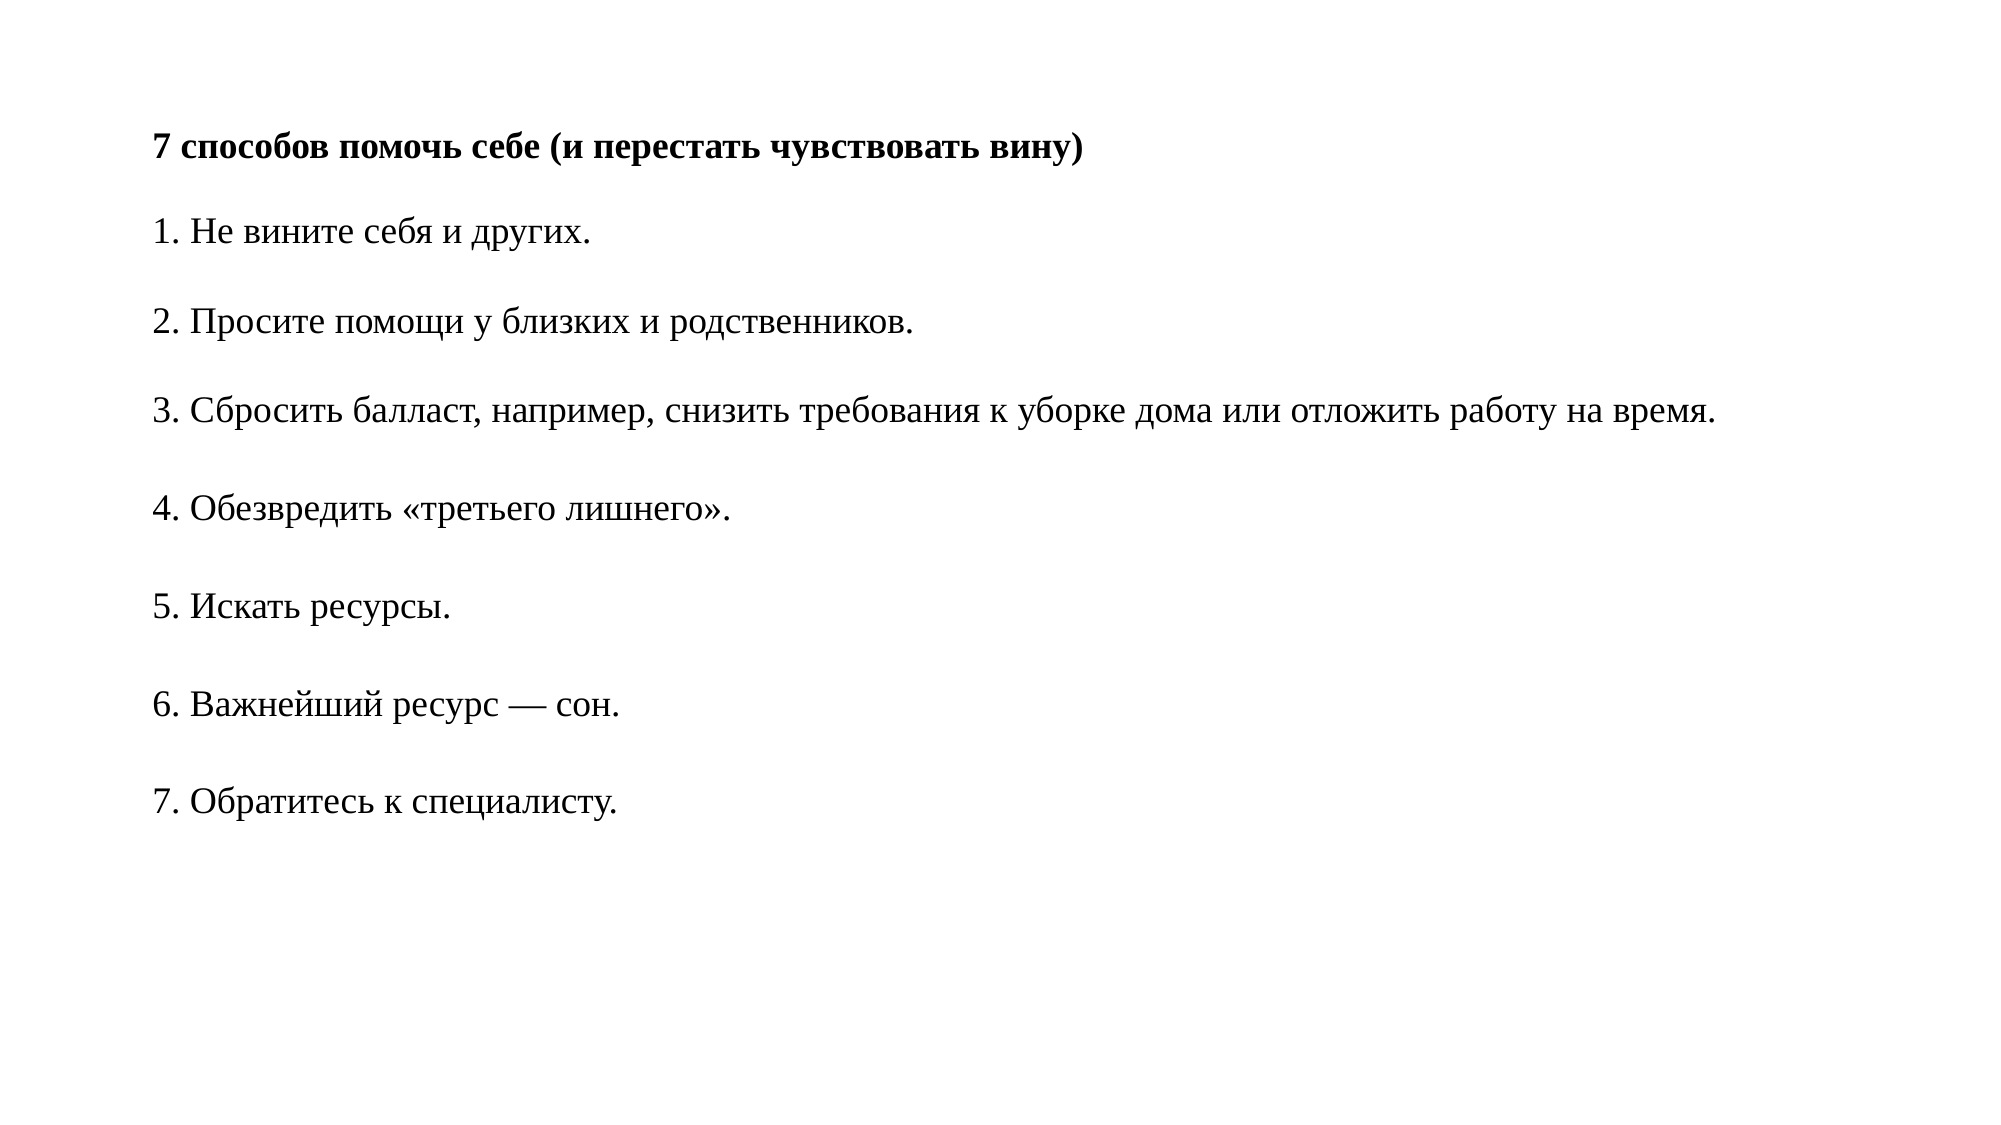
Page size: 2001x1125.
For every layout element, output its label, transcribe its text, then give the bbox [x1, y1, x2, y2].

text_box 4. Обезвредить «третьего лишнего». [137, 475, 1138, 536]
title 7 способов помочь себе (и перестать чувствовать вину) [137, 59, 1863, 204]
text_box 5. Искать ресурсы. [137, 573, 1138, 633]
text_box 7. Обратитесь к специалисту. [137, 769, 1138, 829]
list 1. Не вините себя и других. [137, 204, 1863, 305]
text_box 2. Просите помощи у близких и родственников. [137, 285, 1138, 349]
text_box 3. Сбросить балласт, например, снизить требования к уборке дома или отложить работу на время. [137, 374, 1797, 438]
text_box 6. Важнейший ресурс — сон. [137, 671, 1138, 731]
